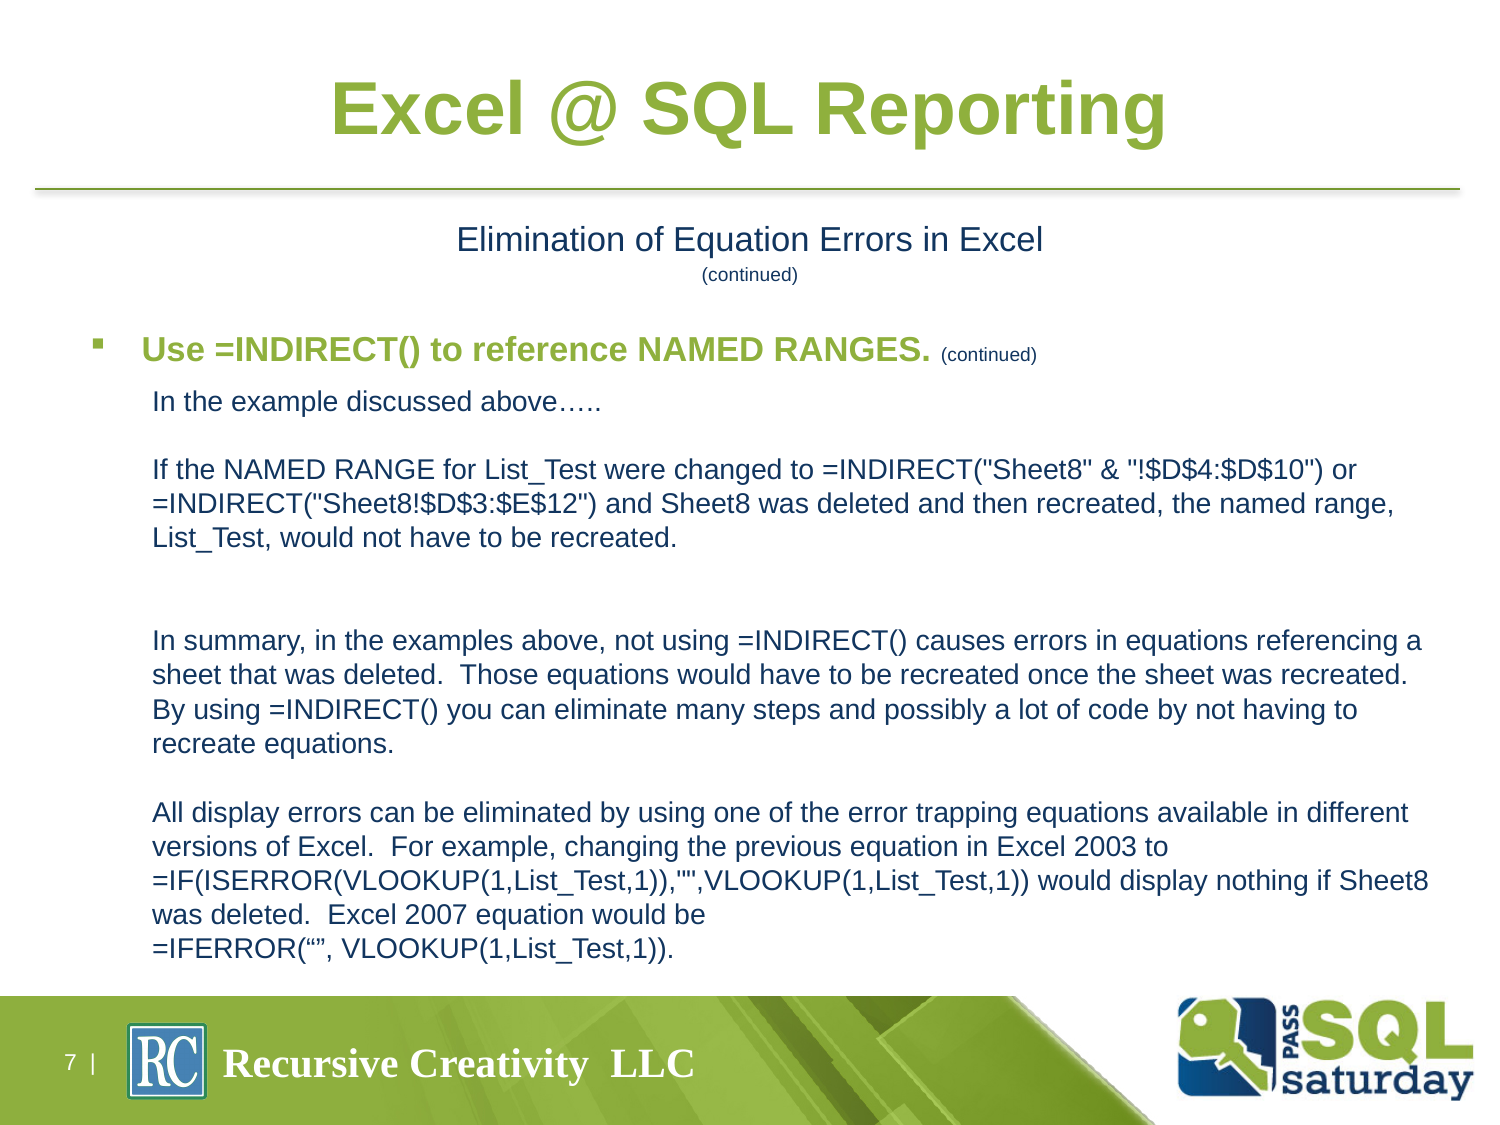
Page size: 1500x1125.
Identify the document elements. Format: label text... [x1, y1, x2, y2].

text_box In the example discussed above….. If the NAMED RANGE for List_Test were changed to =INDIRECT("Sheet8" & "!$D$4:$D$10") or =INDIRECT("Sheet8!$D$3:$E$12") and Sheet8 was deleted and then recreated, the named range, List_Test, would not have to be recreated. In summary, in the examples above, not using =INDIRECT() causes errors in equations referencing a sheet that was deleted. Those equations would have to be recreated once the sheet was recreated. By using =INDIRECT() you can eliminate many steps and possibly a lot of code by not having to recreate equations. All display errors can be eliminated by using one of the error trapping equations available in different versions of Excel. For example, changing the previous equation in Excel 2003 to =IF(ISERROR(VLOOKUP(1,List_Test,1)),"",VLOOKUP(1,List_Test,1)) would display nothing if Sheet8 was deleted. Excel 2007 equation would be =IFERROR(“”, VLOOKUP(1,List_Test,1)). [137, 375, 1449, 977]
title Excel @ SQL Reporting [75, 39, 1425, 170]
list Elimination of Equation Errors in Excel (continued) Use =INDIRECT() to reference NAMED RANGES. (continued) [75, 209, 1425, 382]
text_box 7 | [37, 1031, 124, 1092]
picture [0, 969, 1483, 1125]
footer Recursive Creativity LLC [207, 1031, 825, 1092]
